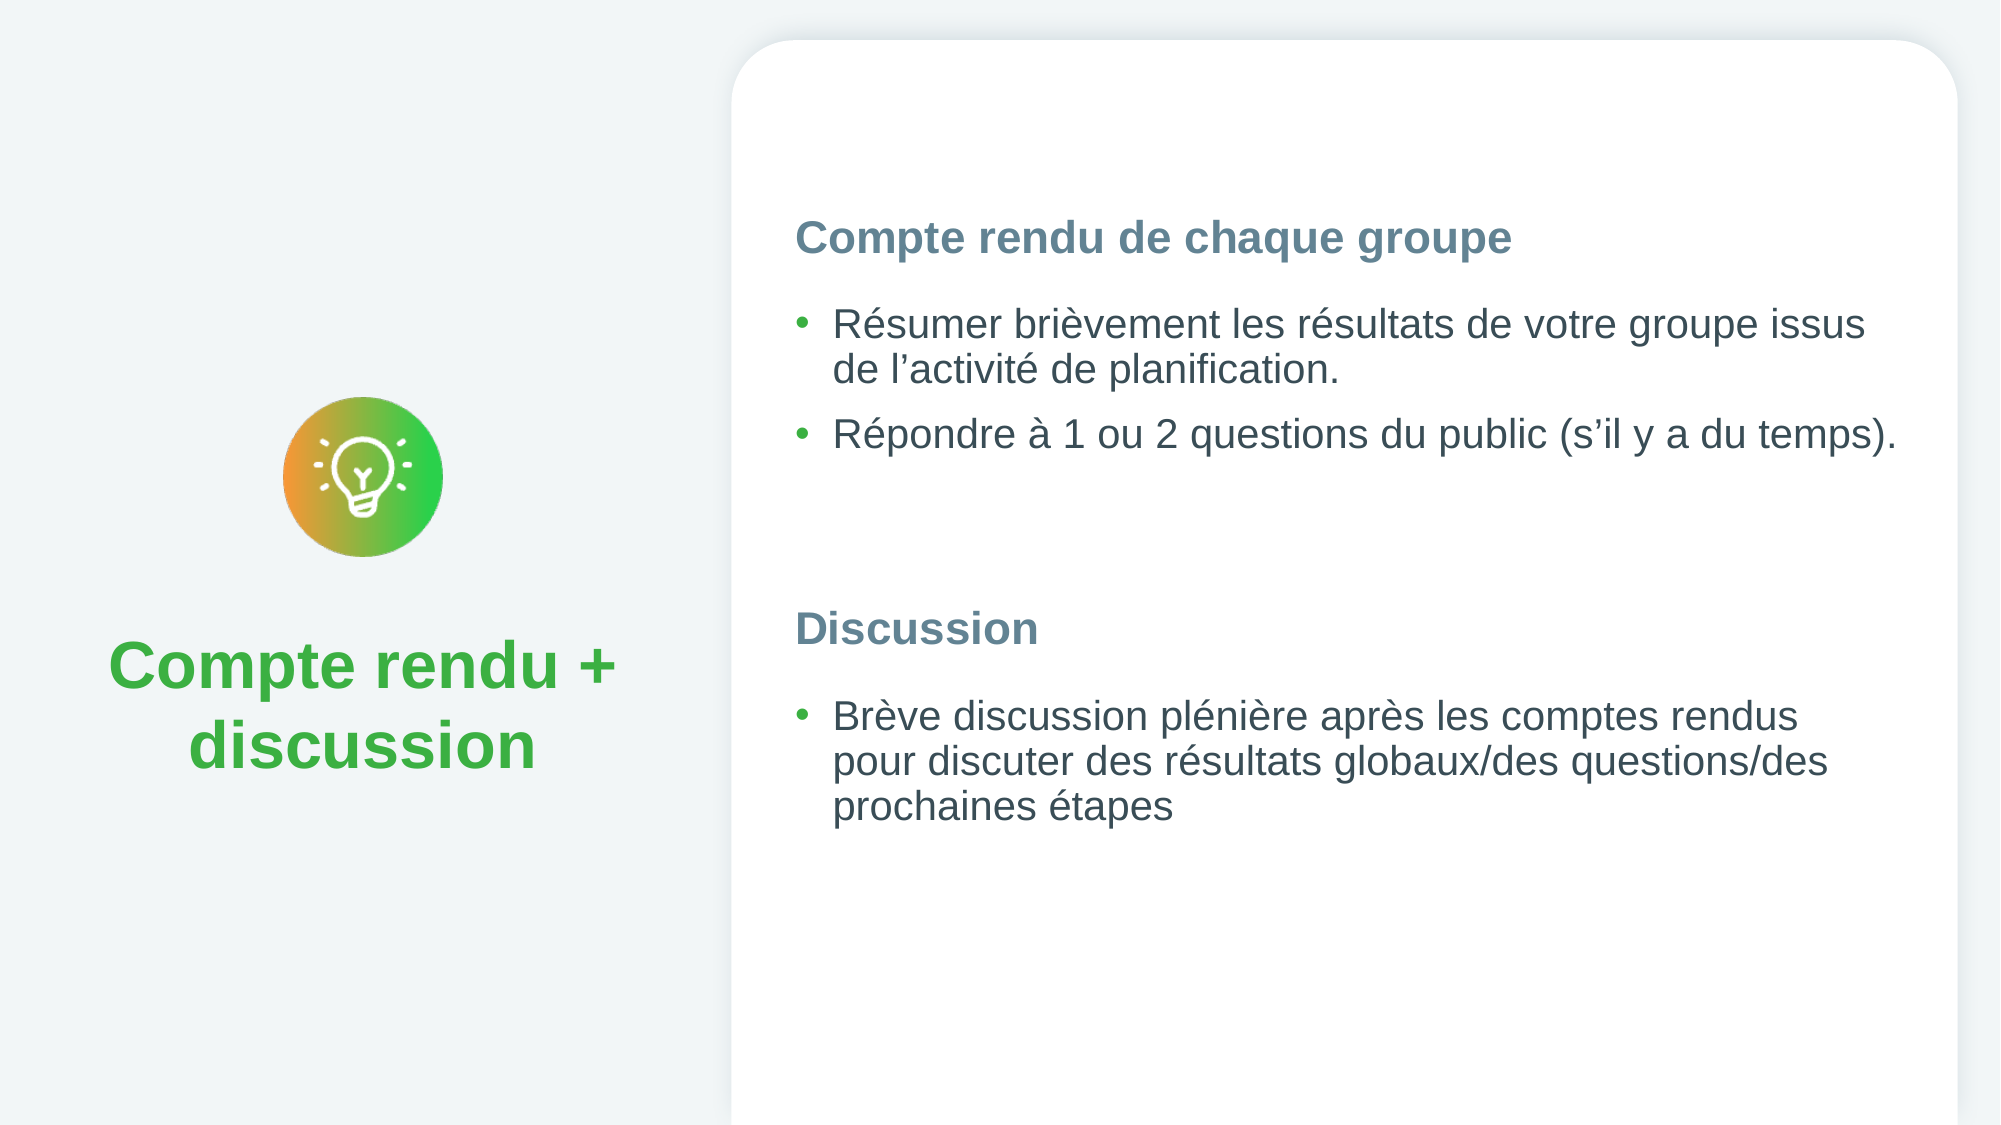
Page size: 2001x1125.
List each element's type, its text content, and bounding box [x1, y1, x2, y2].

list Résumer brièvement les résultats de votre groupe issus de l’activité de planification. Répondre à 1 ou 2 questions du public (s’il y a du temps). [780, 294, 1922, 528]
text_box Discussion [780, 597, 1878, 663]
picture [282, 396, 444, 557]
title Compte rendu + discussion [78, 414, 648, 789]
text_box Brève discussion plénière après les comptes rendus pour discuter des résultats globaux/des questions/des prochaines étapes [780, 686, 1878, 920]
list Compte rendu de chaque groupe [780, 206, 1879, 273]
